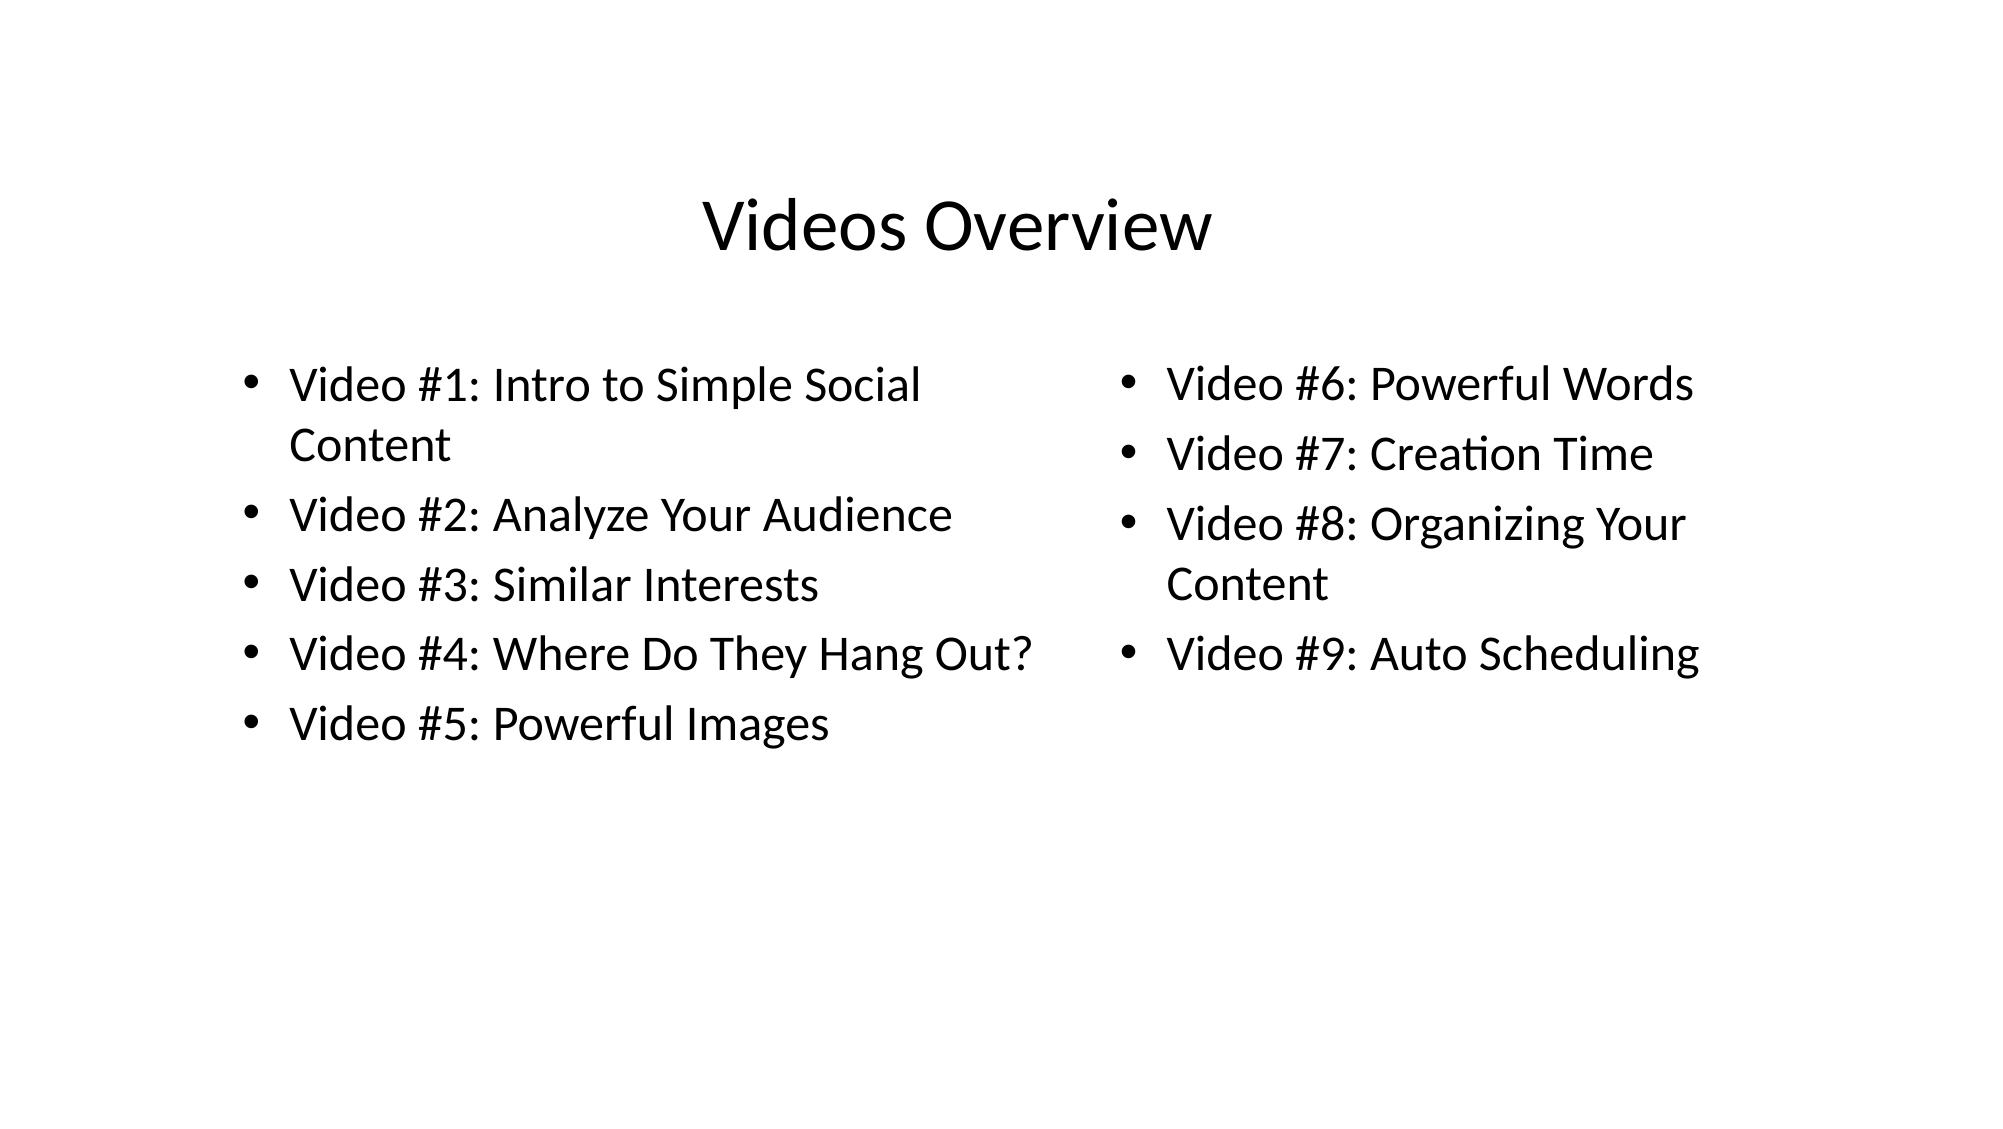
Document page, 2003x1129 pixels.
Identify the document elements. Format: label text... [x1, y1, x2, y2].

text_box Video #6: Powerful Words Video #7: Creation Time Video #8: Organizing Your Content Video #9: Auto Scheduling [1065, 343, 1828, 892]
text_box Videos Overview [687, 168, 1228, 273]
list Video #1: Intro to Simple Social Content Video #2: Analyze Your Audience Video #3: Similar Interests Video #4: Where Do They Hang Out? Video #5: Powerful Images [188, 343, 1065, 858]
